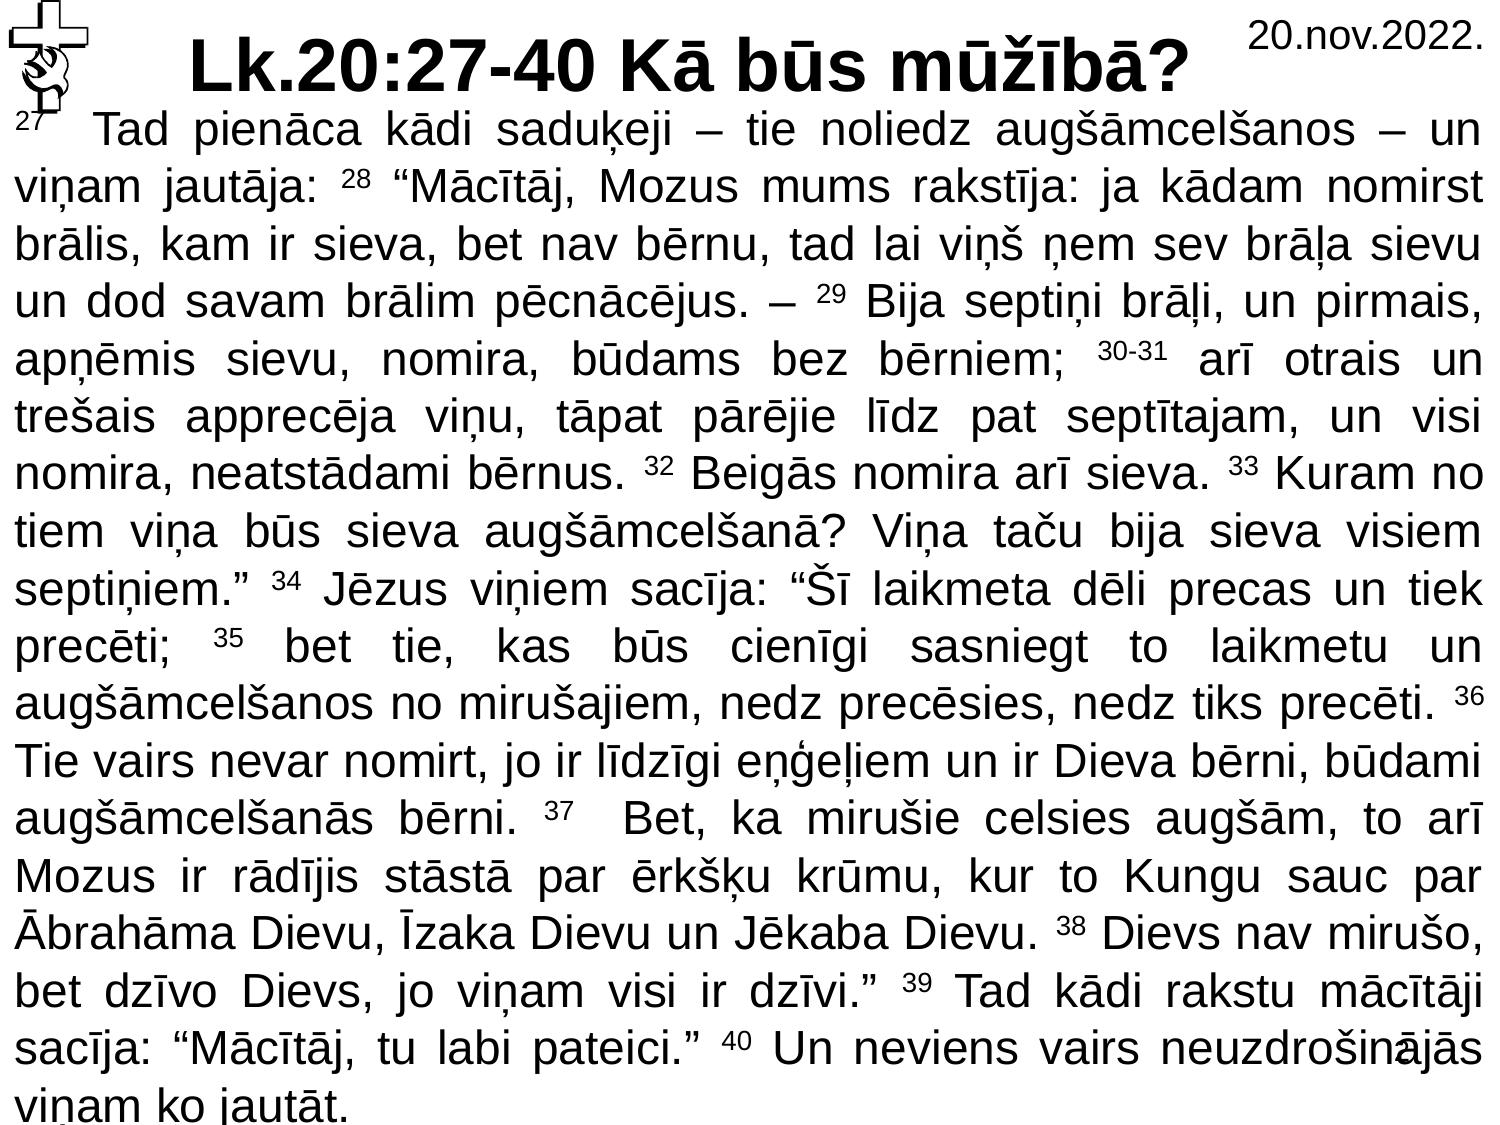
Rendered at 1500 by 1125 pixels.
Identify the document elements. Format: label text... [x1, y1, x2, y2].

text_box 20.nov.2022. [1198, 0, 1500, 65]
title Lk.20:27-40 Kā būs mūžībā? [91, 0, 1353, 89]
picture [8, 0, 89, 114]
text_box 27 Tad pienāca kādi saduķeji – tie noliedz augšāmcelšanos – un viņam jautāja: 28 “Mācītāj, Mozus mums rakstīja: ja kādam nomirst brālis, kam ir sieva, bet nav bērnu, tad lai viņš ņem sev brāļa sievu un dod savam brālim pēcnācējus. – 29 Bija septiņi brāļi, un pirmais, apņēmis sievu, nomira, būdams bez bērniem; 30-31 arī otrais un trešais apprecēja viņu, tāpat pārējie līdz pat septītajam, un visi nomira, neatstādami bērnus. 32 Beigās nomira arī sieva. 33 Kuram no tiem viņa būs sieva augšāmcelšanā? Viņa taču bija sieva visiem septiņiem.” 34 Jēzus viņiem sacīja: “Šī laikmeta dēli precas un tiek precēti; 35 bet tie, kas būs cienīgi sasniegt to laikmetu un augšāmcelšanos no mirušajiem, nedz precēsies, nedz tiks precēti. 36 Tie vairs nevar nomirt, jo ir līdzīgi eņģeļiem un ir Dieva bērni, būdami augšāmcelšanās bērni. 37 Bet, ka mirušie celsies augšām, to arī Mozus ir rādījis stāstā par ērkšķu krūmu, kur to Kungu sauc par Ābrahāma Dievu, Īzaka Dievu un Jēkaba Dievu. 38 Dievs nav mirušo, bet dzīvo Dievs, jo viņam visi ir dzīvi.” 39 Tad kādi rakstu mācītāji sacīja: “Mācītāj, tu labi pateici.” 40 Un neviens vairs neuzdrošinājās viņam ko jautāt. [0, 89, 1500, 1125]
